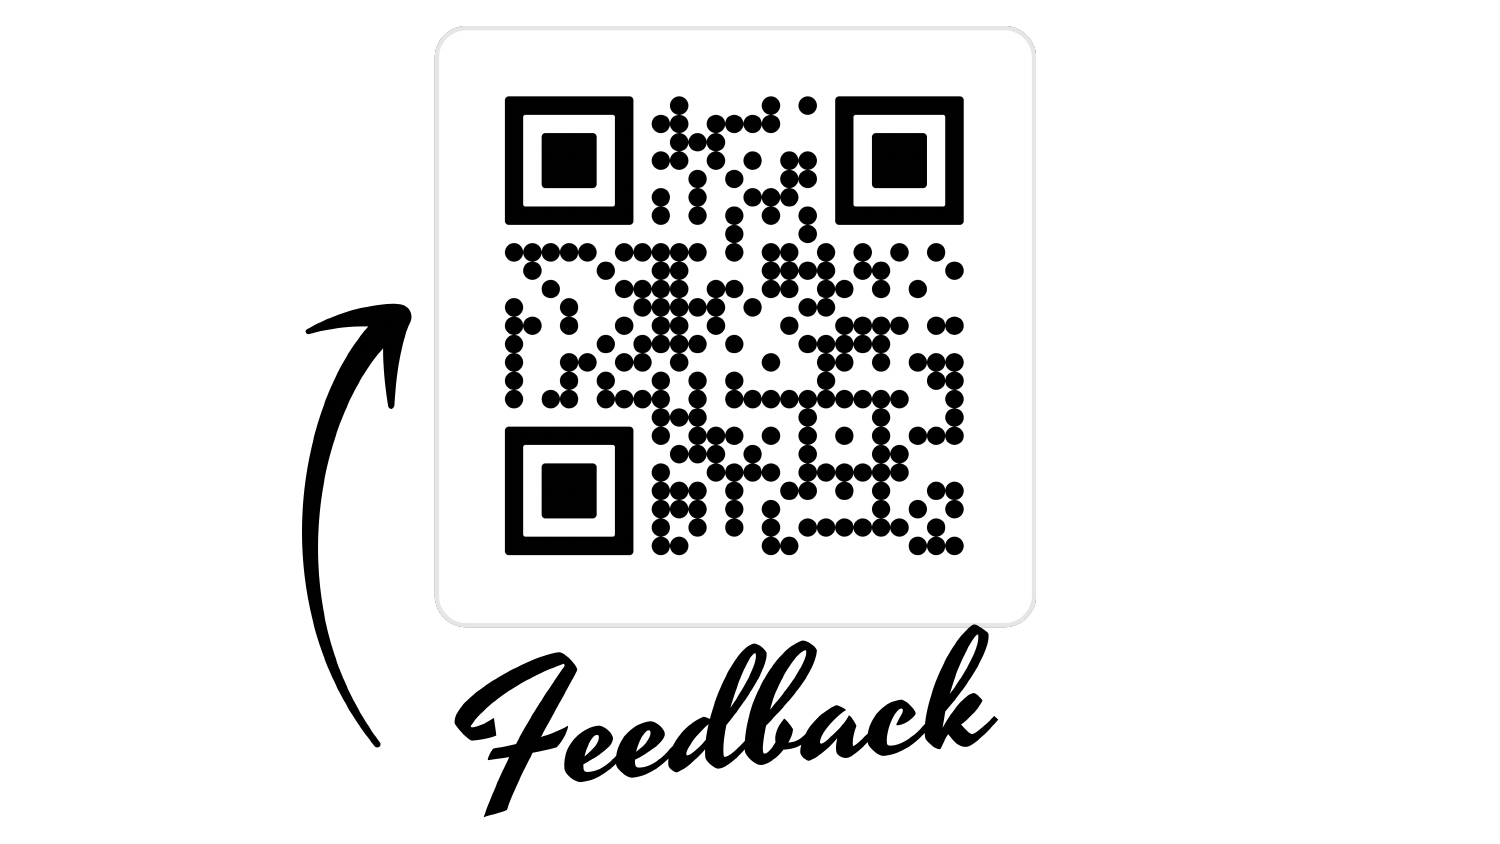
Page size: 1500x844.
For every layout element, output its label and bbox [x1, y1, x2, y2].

picture [302, 26, 1036, 844]
